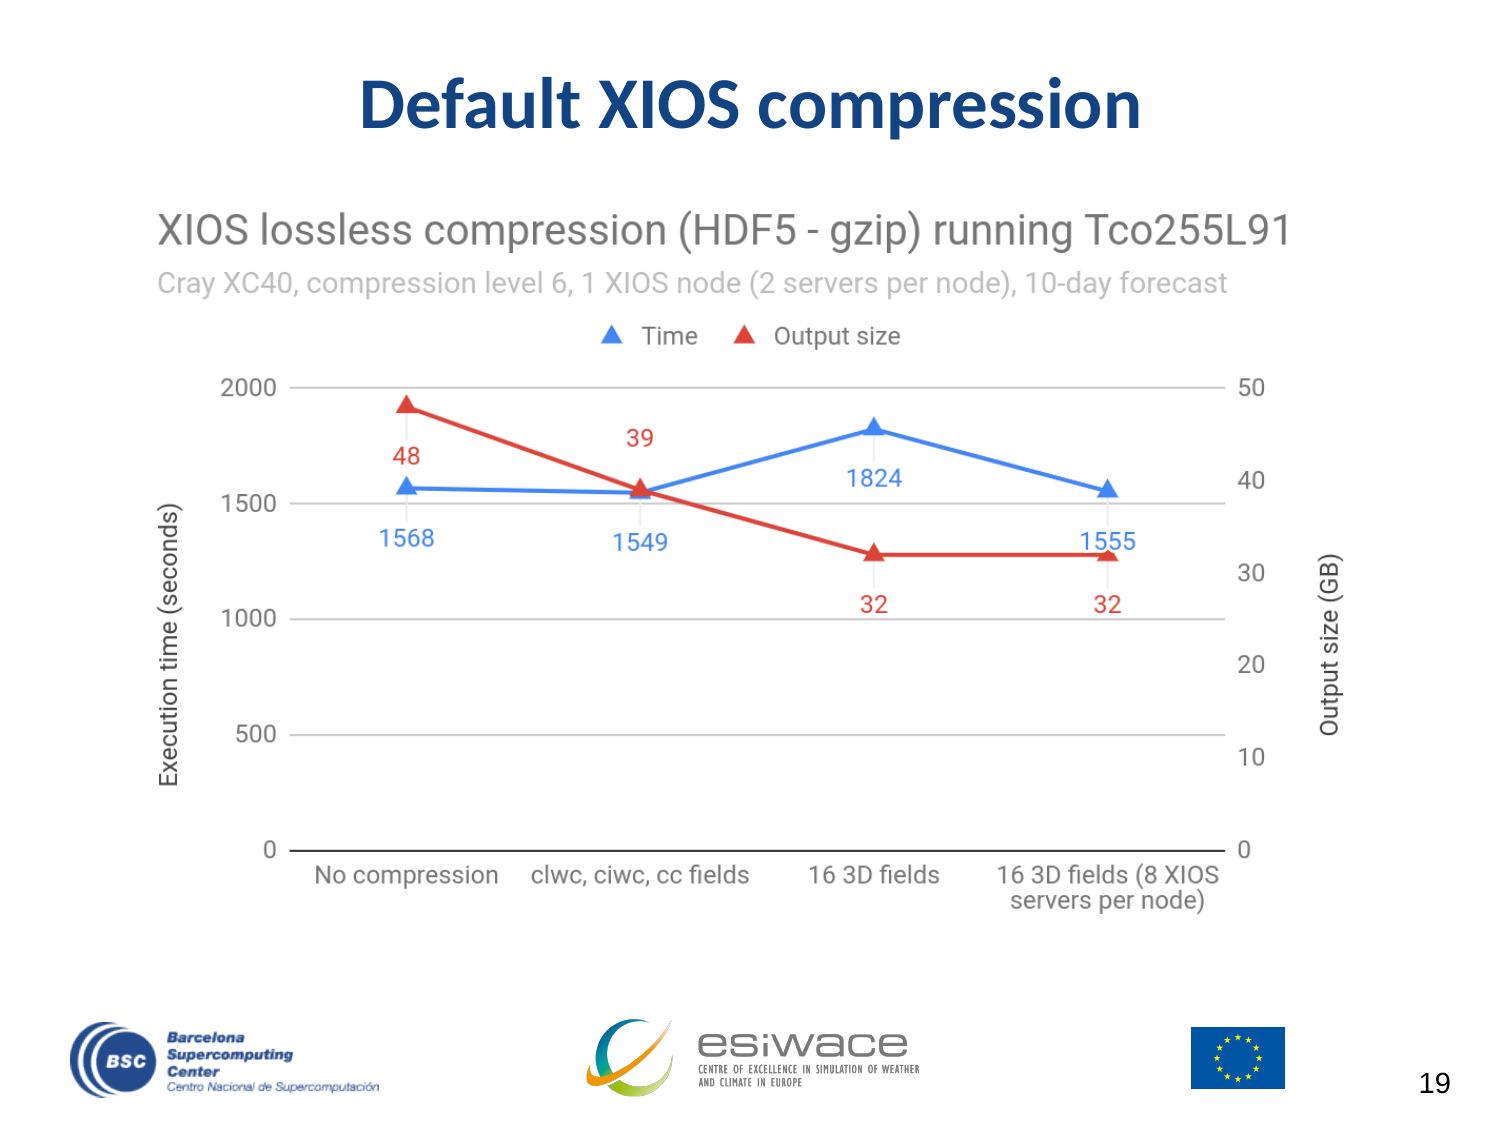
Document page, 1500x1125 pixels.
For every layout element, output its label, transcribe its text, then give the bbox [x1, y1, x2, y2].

picture [118, 172, 1382, 953]
title Default XIOS compression [76, 35, 1427, 174]
picture [1190, 1027, 1285, 1090]
picture [580, 1017, 920, 1099]
slide_number ‹#› [1403, 1038, 1494, 1125]
picture [70, 1022, 379, 1098]
